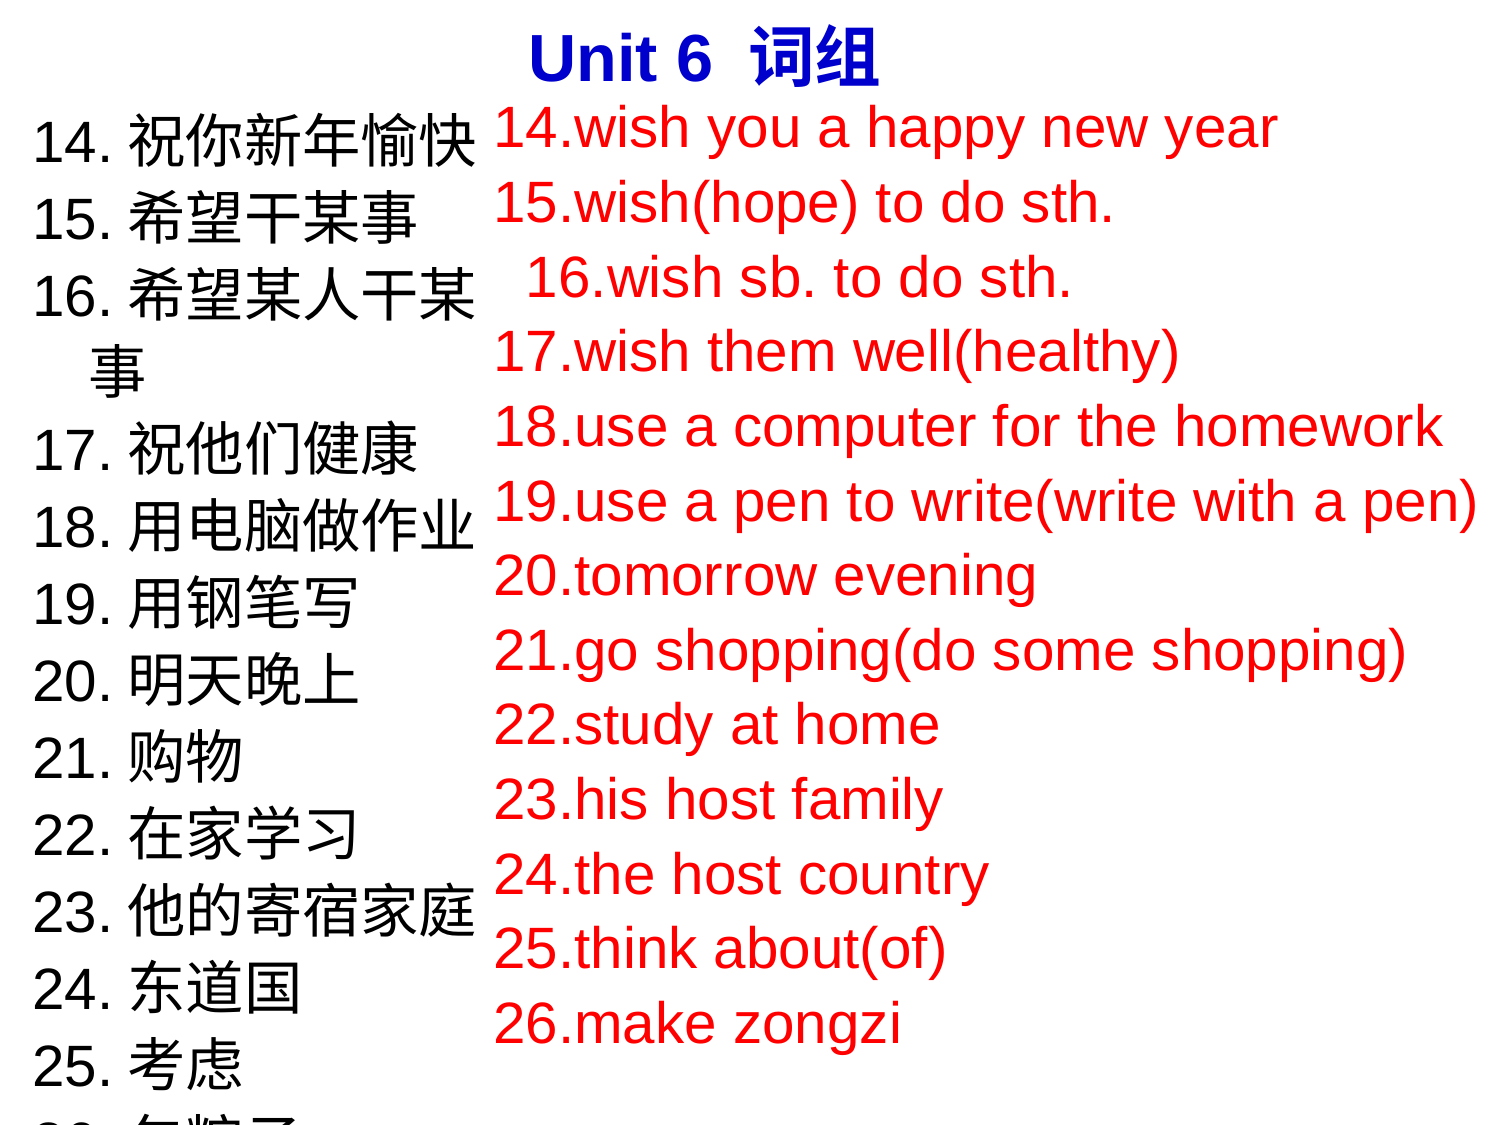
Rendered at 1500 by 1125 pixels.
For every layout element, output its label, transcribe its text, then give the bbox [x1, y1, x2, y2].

text_box Unit 6 词组 [513, 7, 975, 90]
list 14.wish you a happy new year 15.wish(hope) to do sth. 16.wish sb. to do sth. 17.wish them well(healthy) 18.use a computer for the homework 19.use a pen to write(write with a pen) 20.tomorrow evening 21.go shopping(do some shopping) 22.study at home 23.his host family 24.the host country 25.think about(of) 26.make zongzi [478, 90, 1500, 1125]
text_box 14.祝你新年愉快 15.希望干某事 16.希望某人干某事 17.祝他们健康 18.用电脑做作业 19.用钢笔写 20.明天晚上 21.购物 22.在家学习 23.他的寄宿家庭 24.东道国 25.考虑 26.包粽子 [17, 90, 538, 1118]
